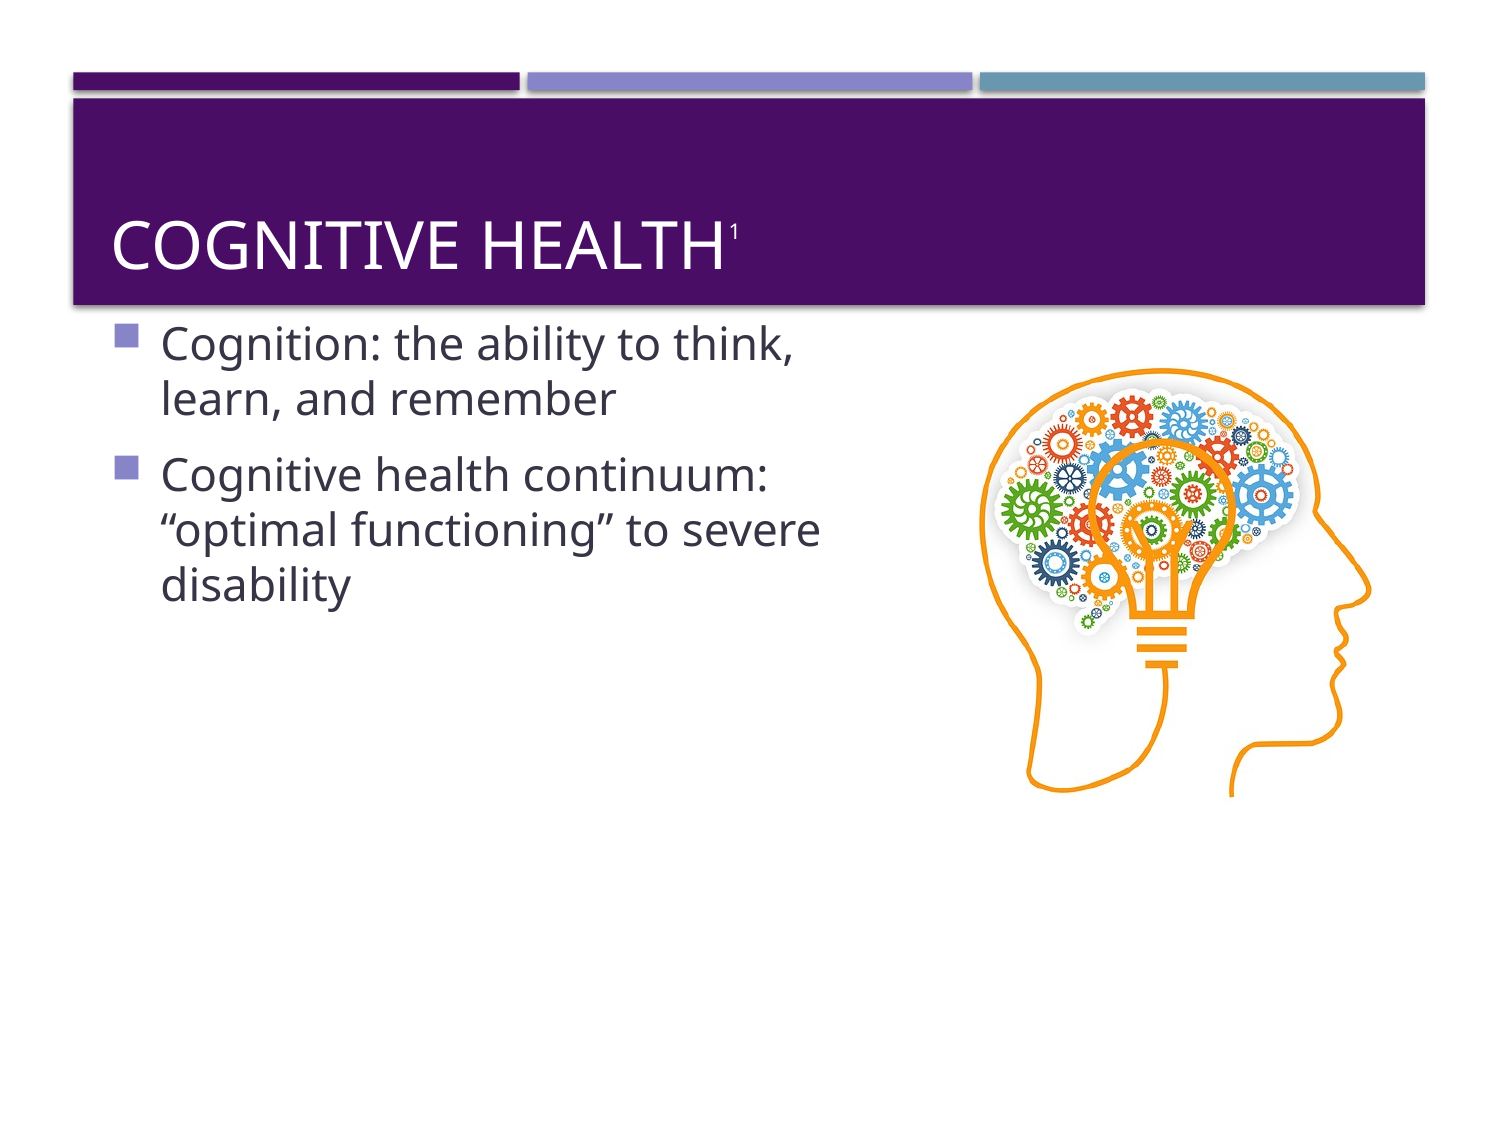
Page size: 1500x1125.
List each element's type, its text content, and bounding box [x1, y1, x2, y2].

picture [973, 364, 1376, 807]
list Cognition: the ability to think, learn, and remember Cognitive health continuum: “optimal functioning” to severe disability [95, 365, 931, 962]
title Cognitive Health1 [95, 112, 1406, 291]
